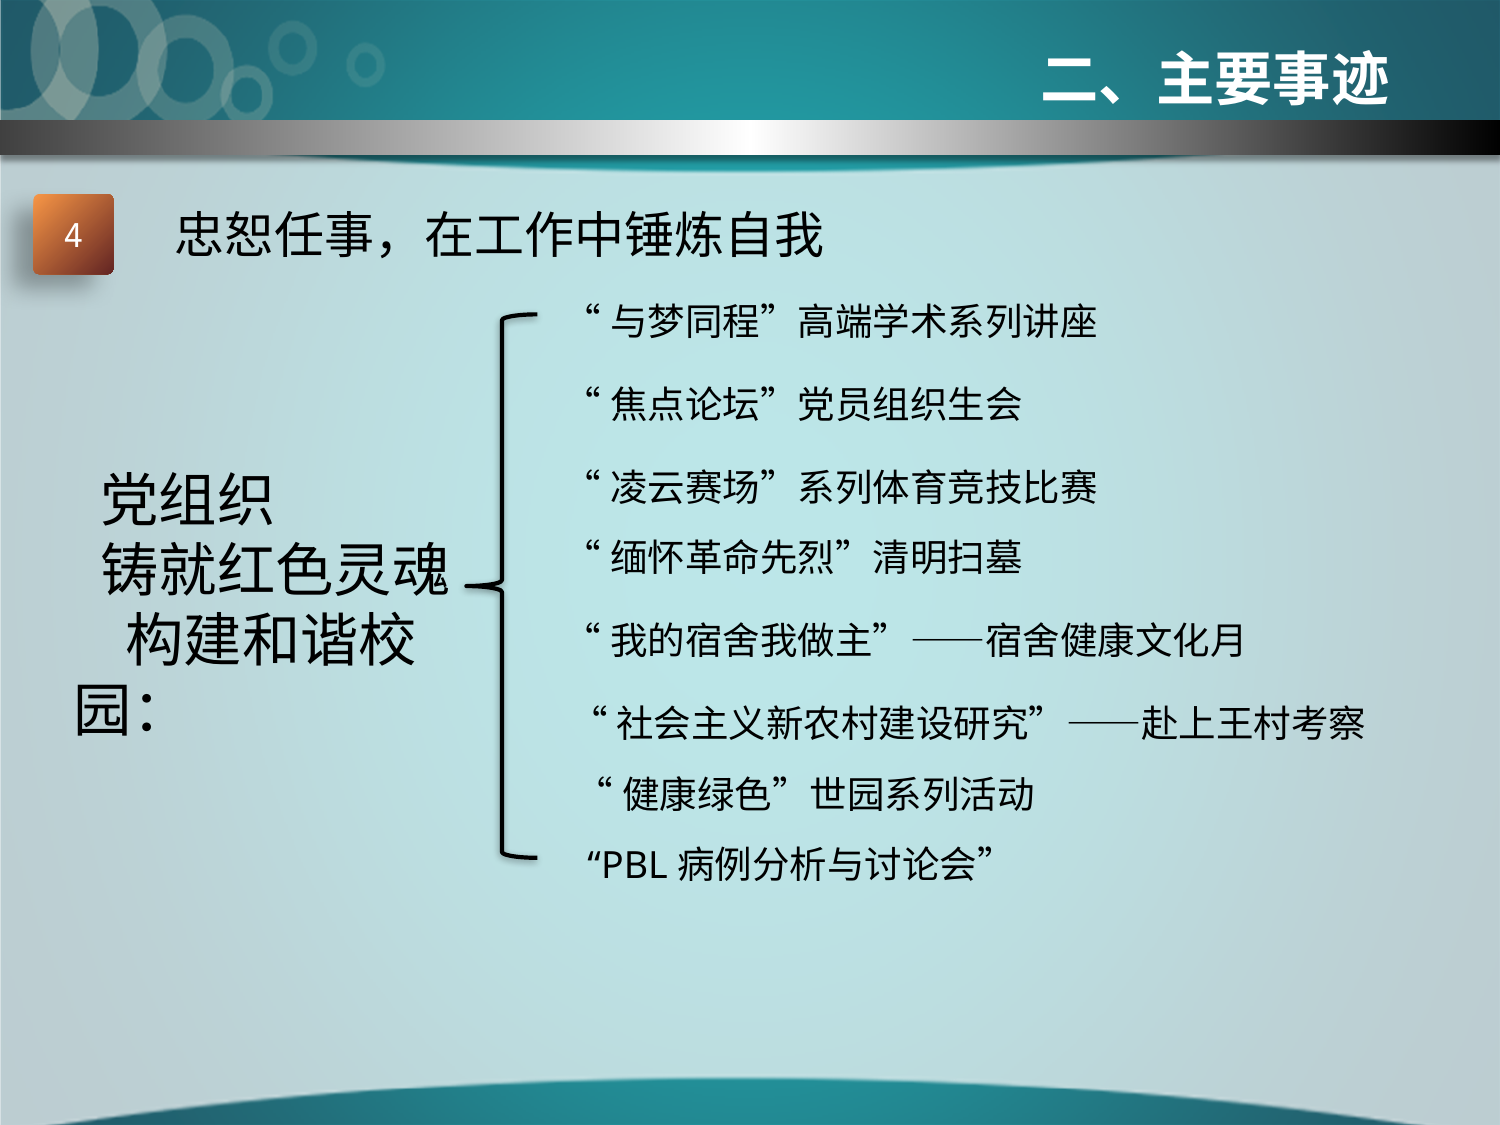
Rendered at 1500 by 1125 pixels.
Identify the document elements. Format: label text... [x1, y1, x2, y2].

text_box “焦点论坛”党员组织生会 [549, 373, 1117, 479]
text_box “PBL病例分析与讨论会” [572, 834, 1270, 894]
text_box “社会主义新农村建设研究”——赴上王村考察 [555, 692, 1447, 753]
text_box [464, 312, 538, 860]
text_box “我的宿舍我做主”——宿舍健康文化月 [549, 609, 1317, 670]
text_box 4 [33, 194, 114, 275]
text_box “凌云赛场”系列体育竞技比赛 [549, 456, 1187, 561]
text_box 忠恕任事，在工作中锤炼自我 [159, 196, 922, 272]
text_box “与梦同程”高端学术系列讲座 [549, 290, 1117, 351]
picture [0, 0, 1500, 1125]
text_box 二、主要事迹 [1025, 35, 1405, 120]
text_box 党组织 铸就红色灵魂 构建和谐校园： [59, 456, 494, 751]
text_box “健康绿色”世园系列活动 [560, 763, 1294, 823]
text_box “缅怀革命先烈”清明扫墓 [549, 527, 1128, 587]
